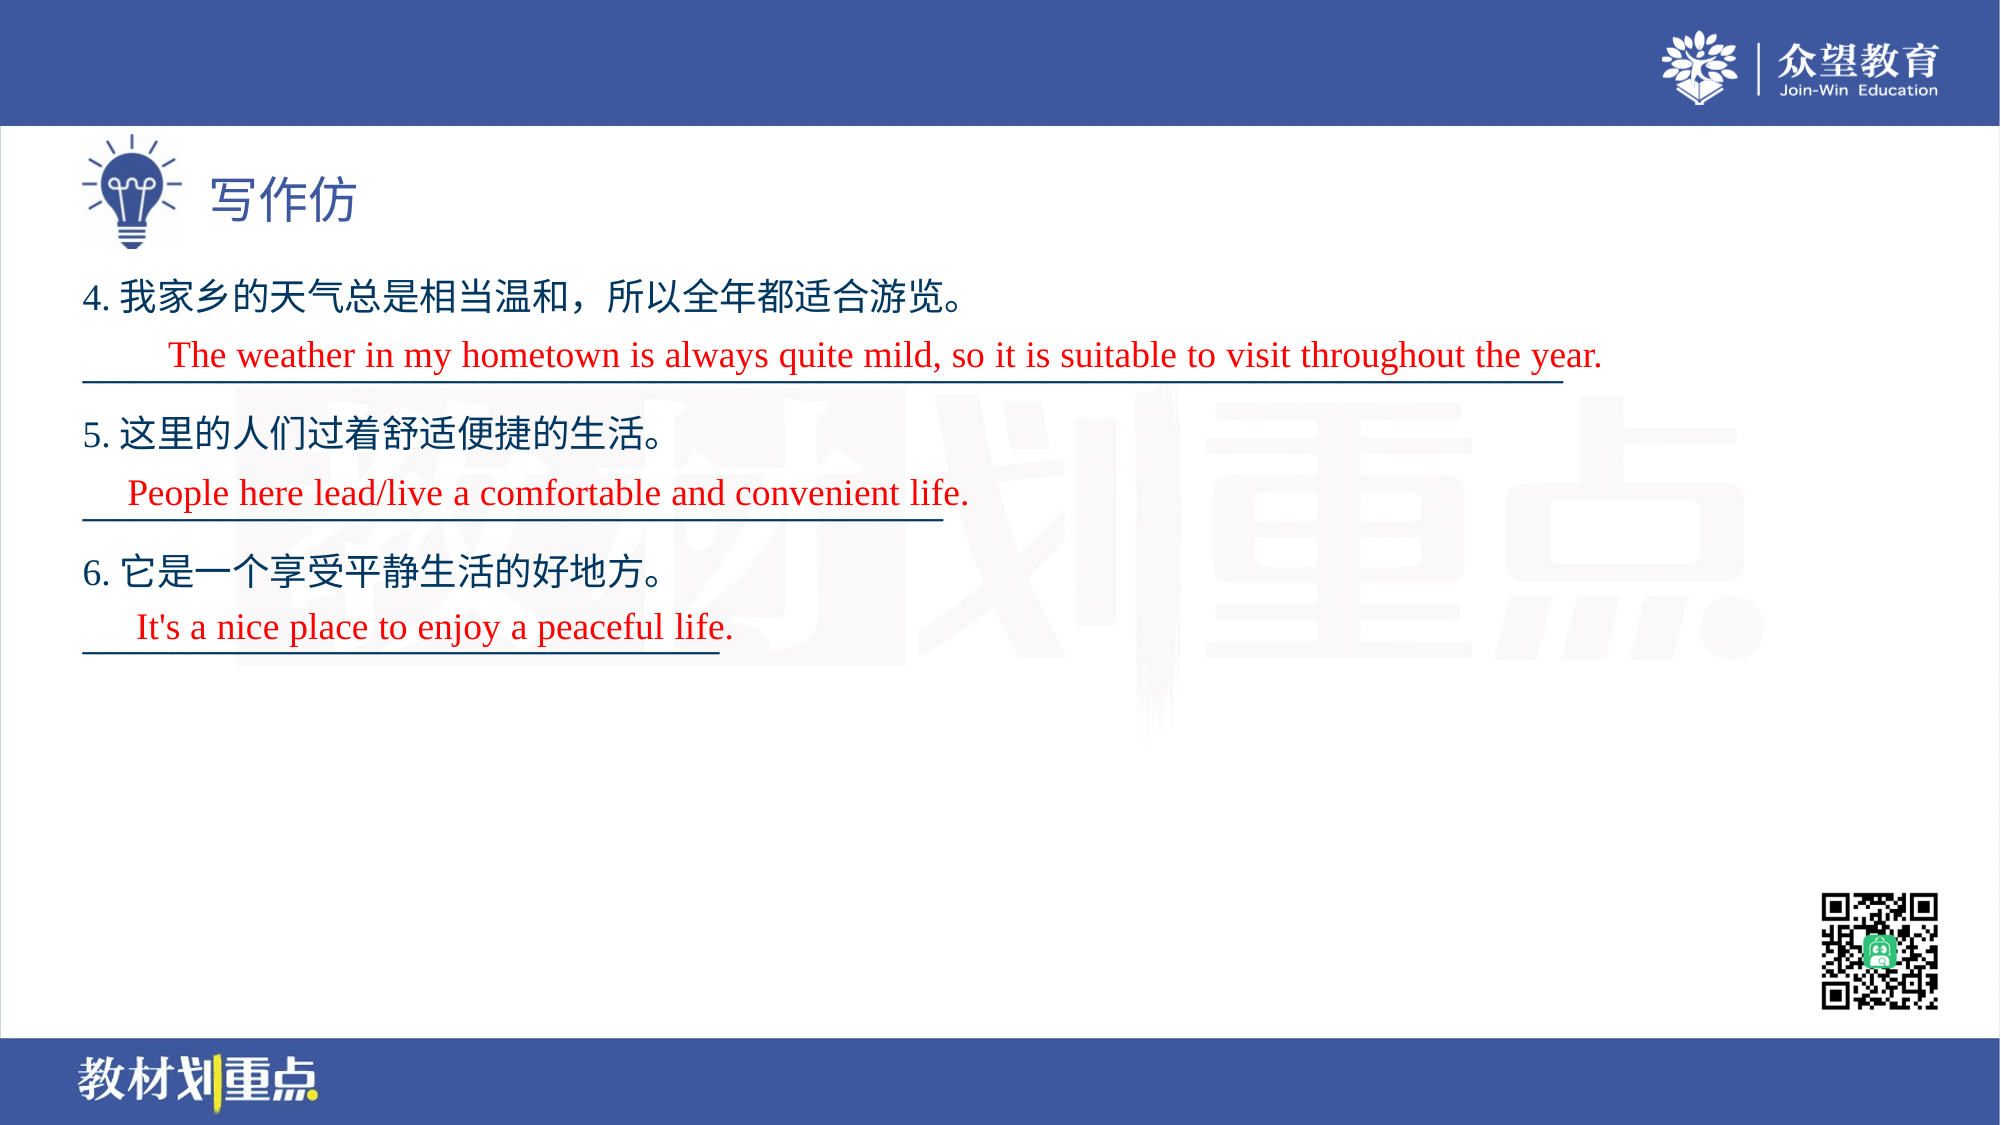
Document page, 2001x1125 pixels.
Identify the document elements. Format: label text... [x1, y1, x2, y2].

text_box People here lead/live a comfortable and convenient life. [83, 448, 1014, 506]
text_box It's a nice place to enjoy a peaceful life. [87, 582, 784, 640]
picture [0, 0, 2000, 1125]
text_box The weather in my hometown is always quite mild, so it is suitable to visit throughout the year. [79, 310, 1692, 369]
text_box 4.我家乡的天气总是相当温和，所以全年都适合游览。 ______________________________________________________________________________________ 5.这里的人们过着舒适便捷的生活。 __________________________________________________ 6.它是一个享受平静生活的好地方。 _____________________________________ [82, 248, 1817, 651]
